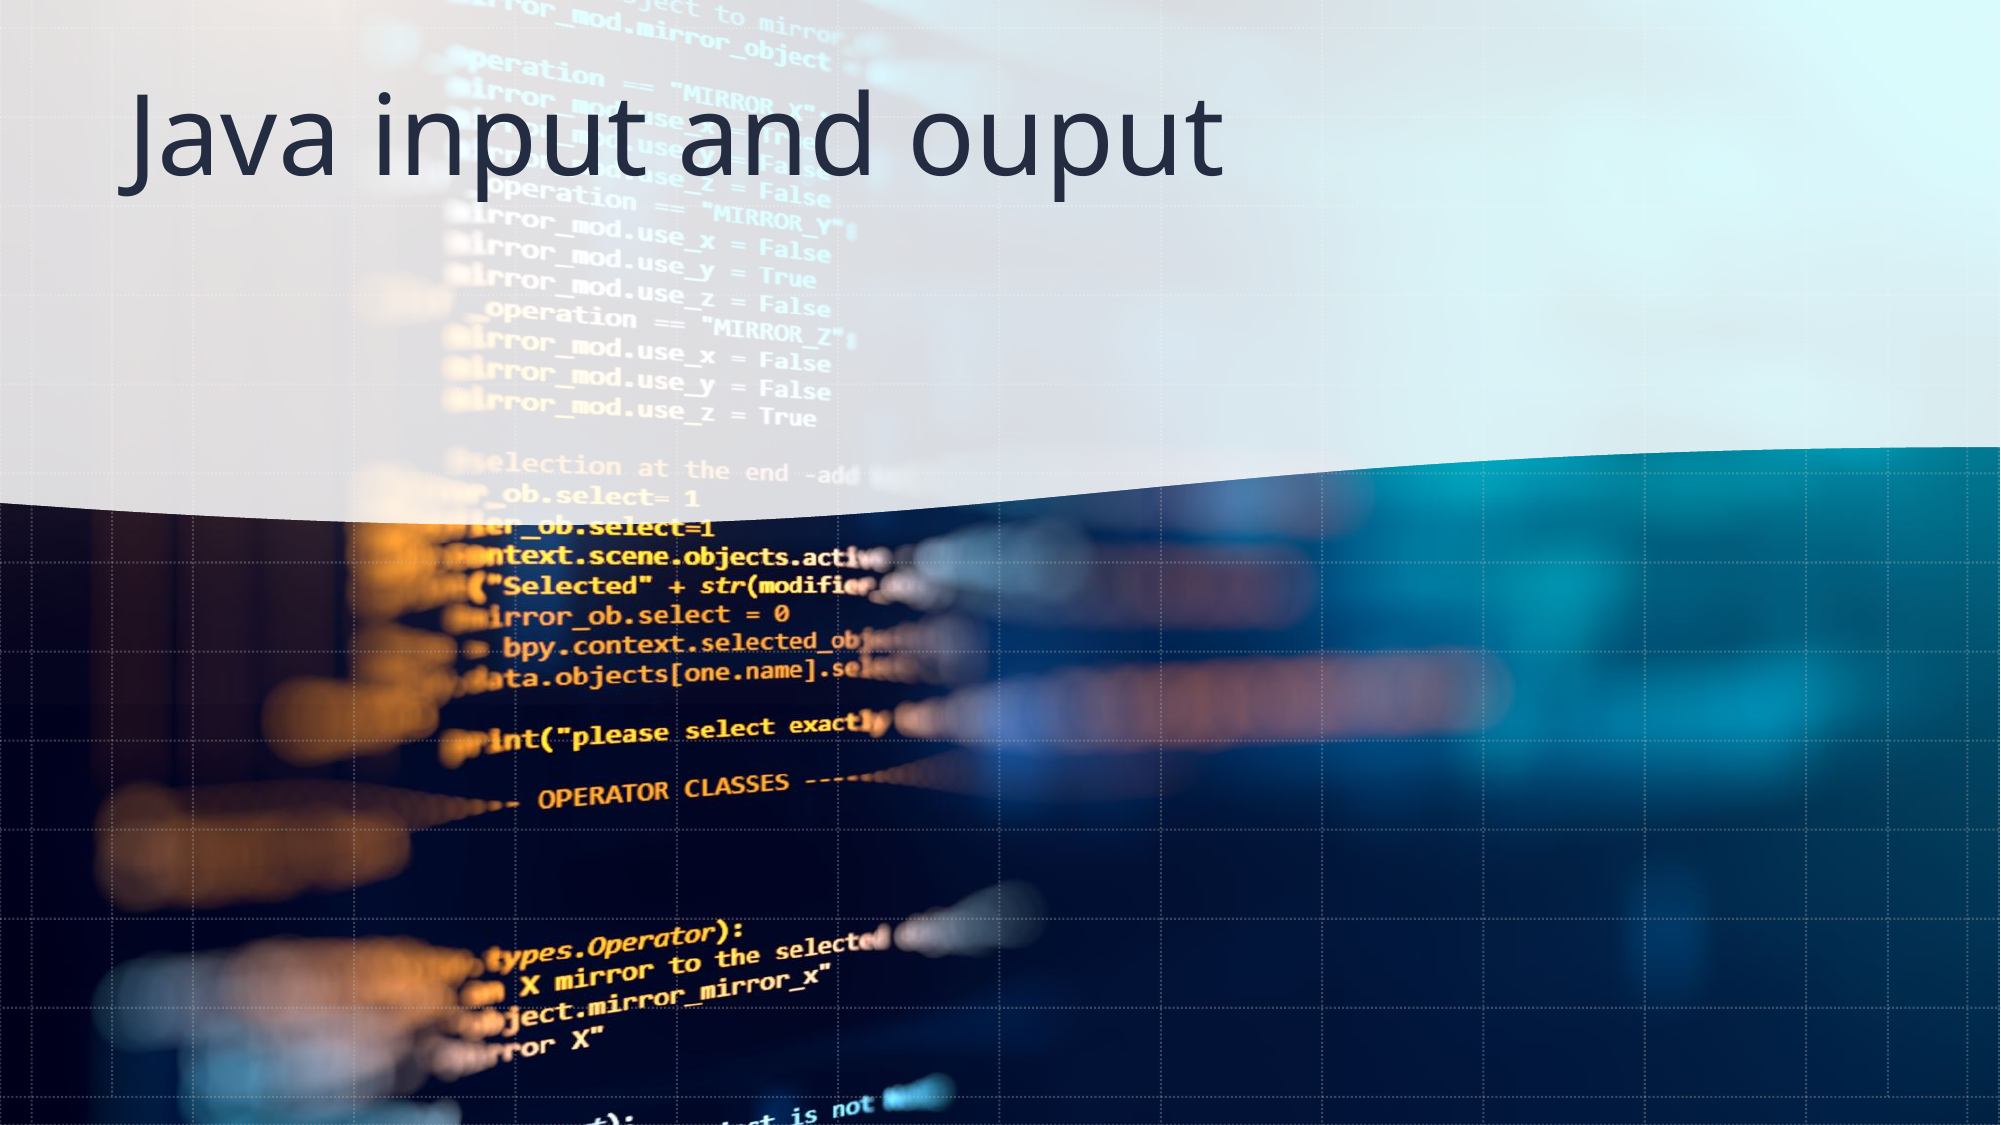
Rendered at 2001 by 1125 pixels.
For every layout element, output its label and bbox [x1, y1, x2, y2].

text_box [0, 0, 2000, 1125]
